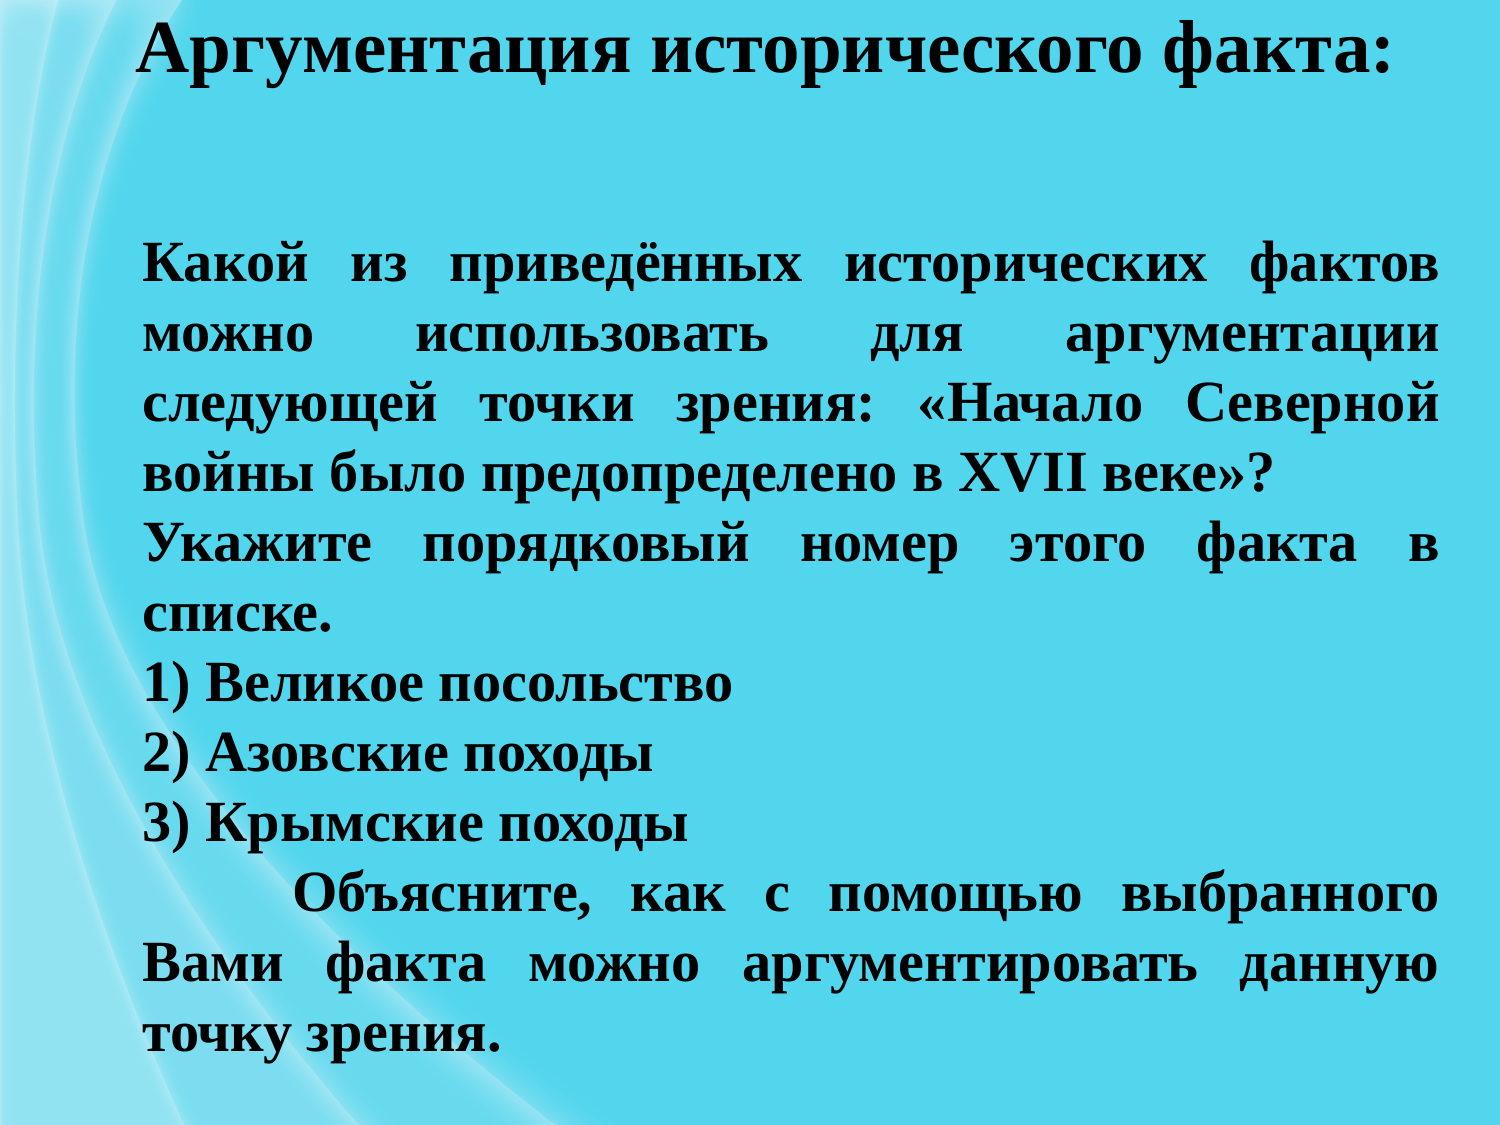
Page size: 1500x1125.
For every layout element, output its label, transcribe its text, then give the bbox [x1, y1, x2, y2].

text_box Аргументация исторического факта: [32, 0, 1500, 220]
text_box Какой из приведённых исторических фактов можно использовать для аргументации следующей точки зрения: «Начало Северной войны было предопределено в XVII веке»? Укажите порядковый номер этого факта в списке. 1) Великое посольство 2) Азовские походы 3) Крымские походы Объясните, как с помощью выбранного Вами факта можно аргументировать данную точку зрения. [127, 220, 1455, 1071]
picture [0, 0, 1500, 1125]
